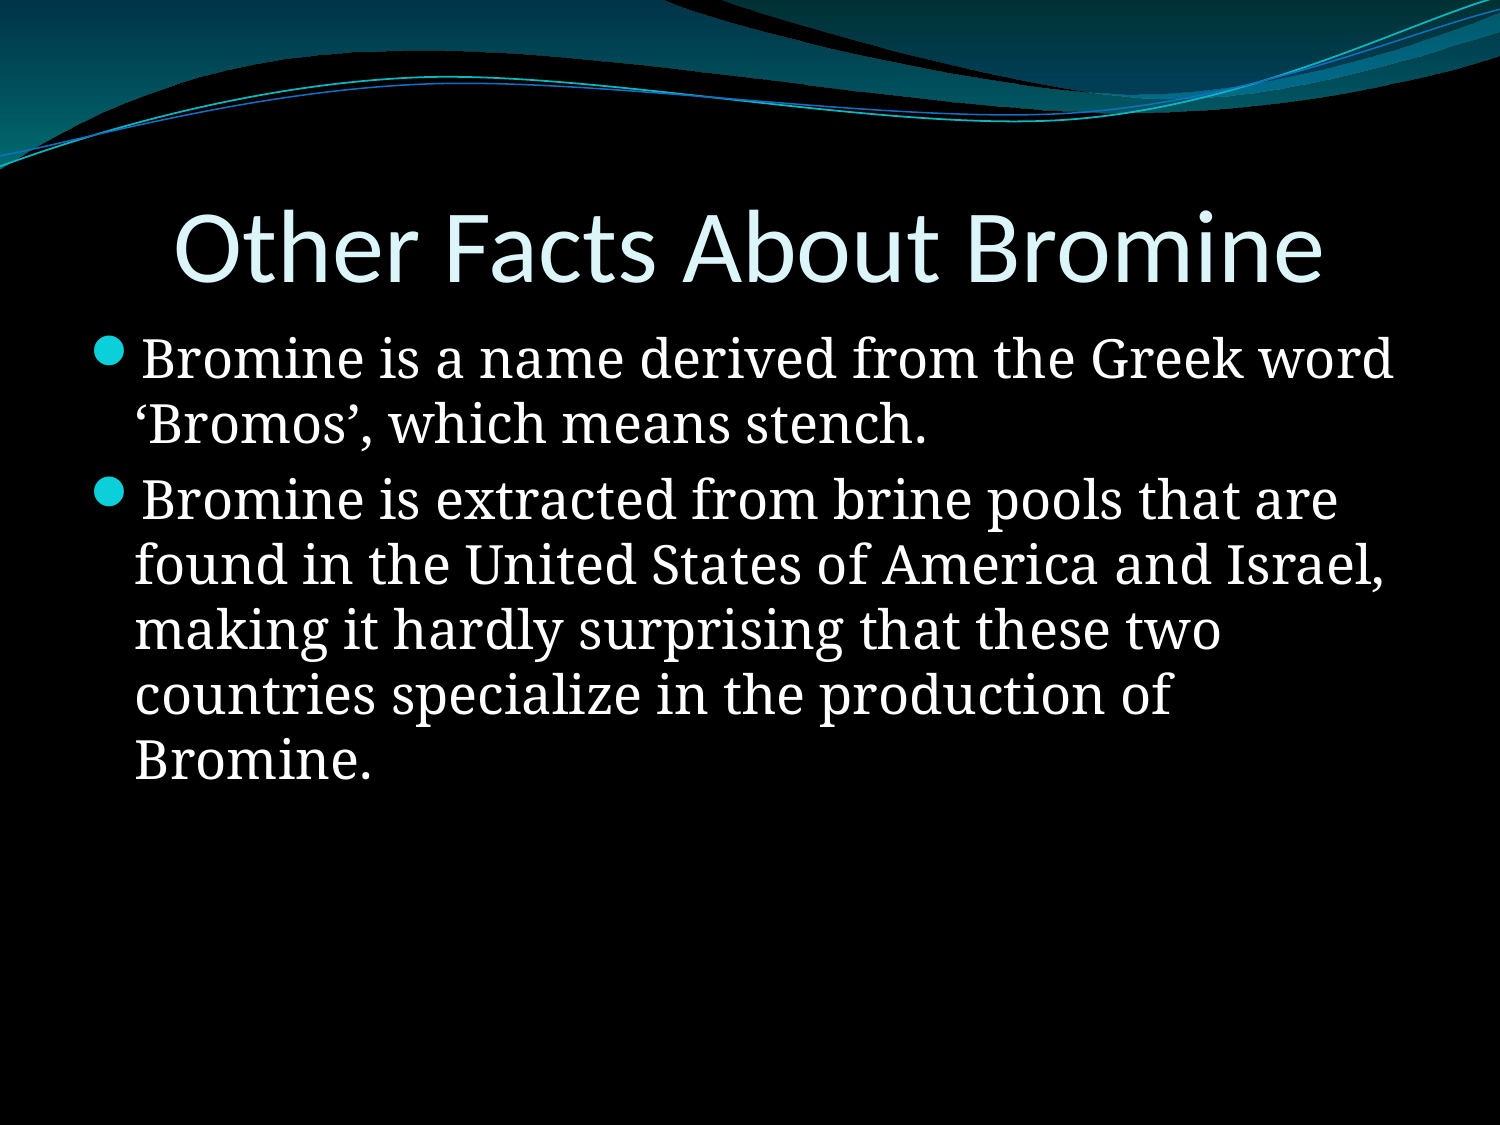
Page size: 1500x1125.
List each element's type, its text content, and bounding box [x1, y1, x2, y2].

title Other Facts About Bromine [75, 115, 1425, 303]
list Bromine is a name derived from the Greek word ‘Bromos’, which means stench. Bromine is extracted from brine pools that are found in the United States of America and Israel, making it hardly surprising that these two countries specialize in the production of Bromine. [75, 317, 1425, 1038]
